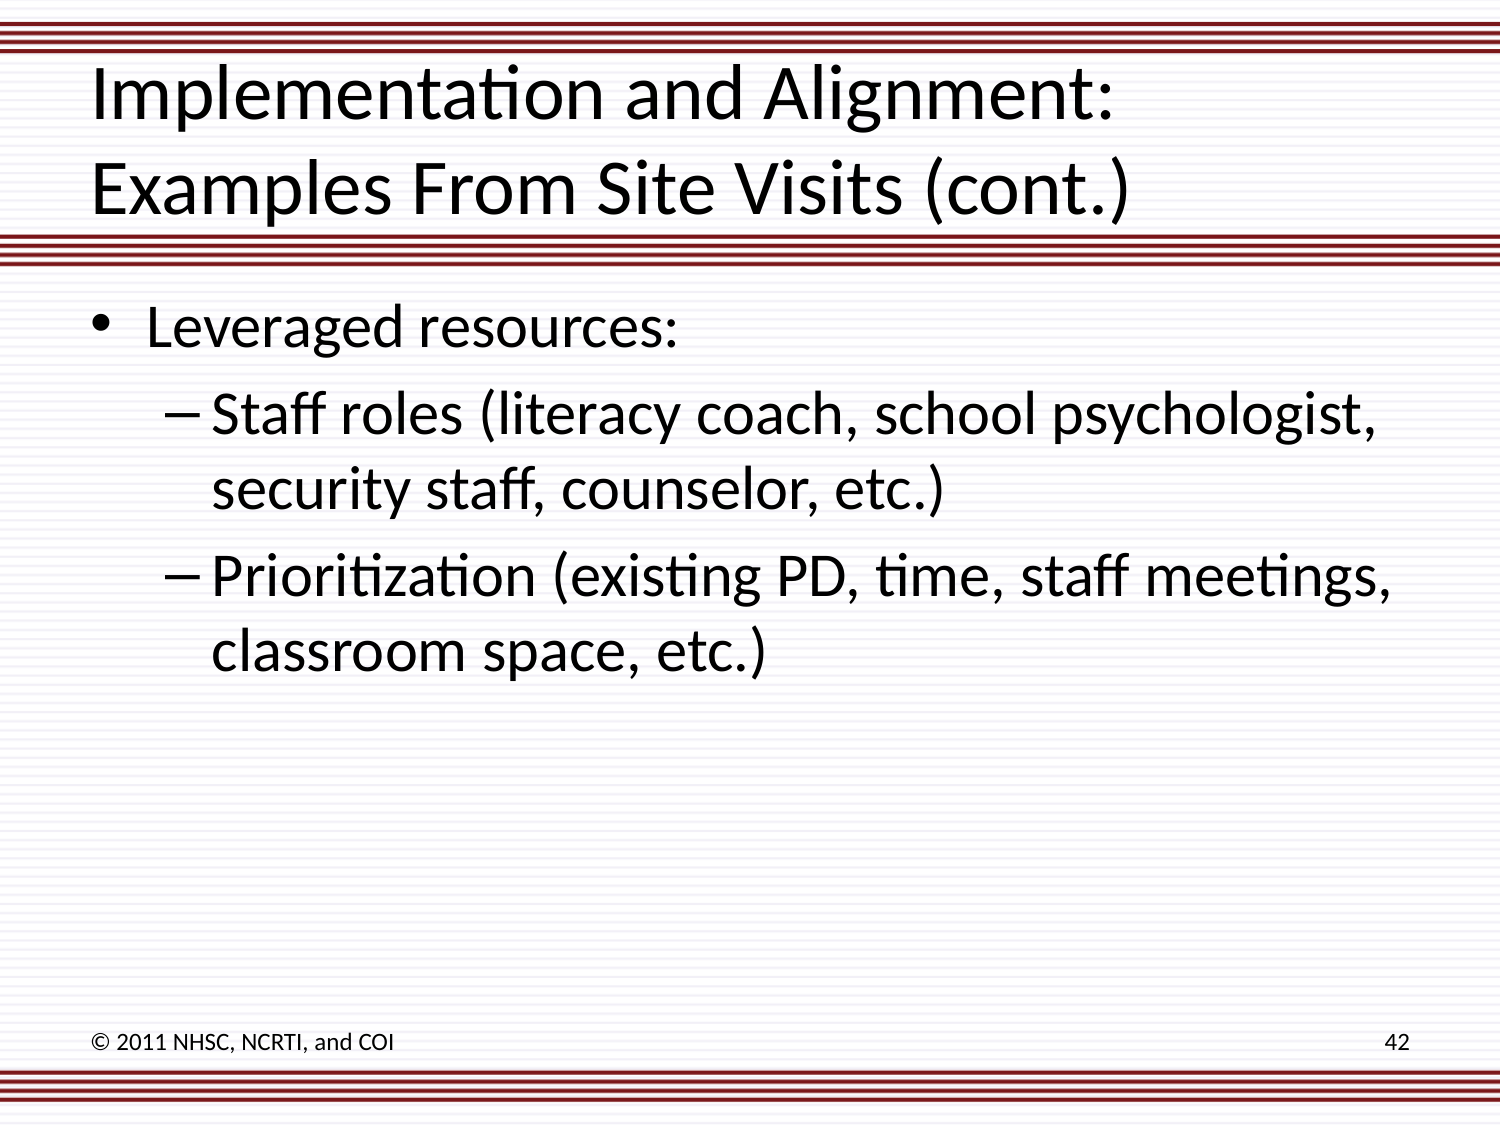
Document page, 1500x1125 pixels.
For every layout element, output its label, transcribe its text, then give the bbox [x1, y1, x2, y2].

list Leveraged resources: Staff roles (literacy coach, school psychologist, security staff, counselor, etc.) Prioritization (existing PD, time, staff meetings, classroom space, etc.) [74, 276, 1426, 1020]
footer © 2011 NHSC, NCRTI, and COI [75, 1010, 550, 1071]
picture [0, 0, 1500, 1125]
title Implementation and Alignment: Examples From Site Visits (cont.) [74, 53, 1426, 217]
slide_number 42 [1074, 1010, 1425, 1071]
text_box [425, 12, 1425, 200]
